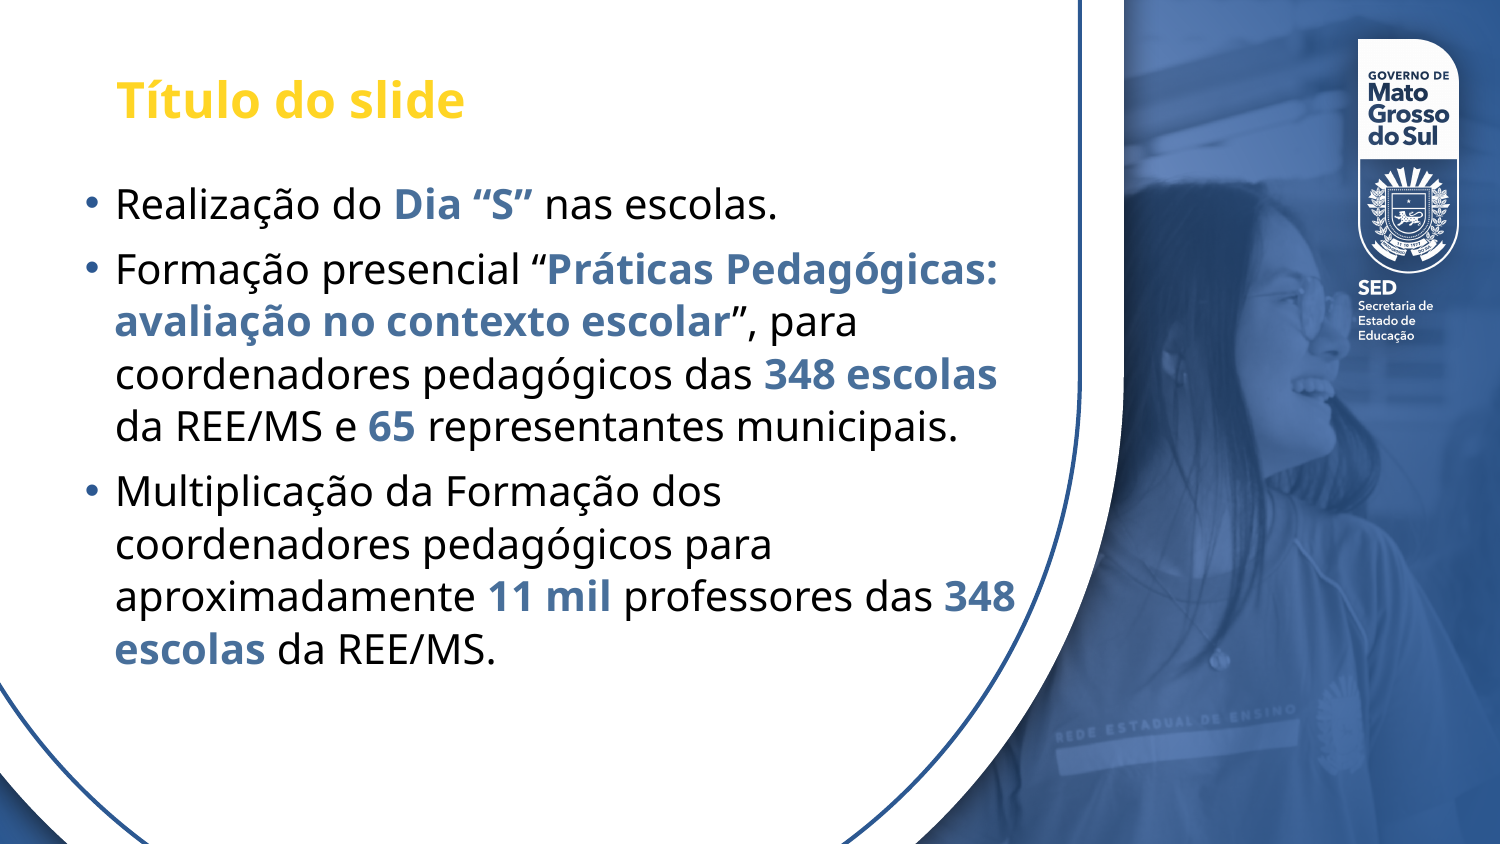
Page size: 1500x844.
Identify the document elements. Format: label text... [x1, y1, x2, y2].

text_box Realização do Dia “S” nas escolas. Formação presencial “Práticas Pedagógicas: avaliação no contexto escolar”, para coordenadores pedagógicos das 348 escolas da REE/MS e 65 representantes municipais. Multiplicação da Formação dos coordenadores pedagógicos para aproximadamente 11 mil professores das 348 escolas da REE/MS. [69, 159, 1034, 843]
picture [1358, 39, 1459, 347]
text_box Título do slide [101, 41, 936, 200]
